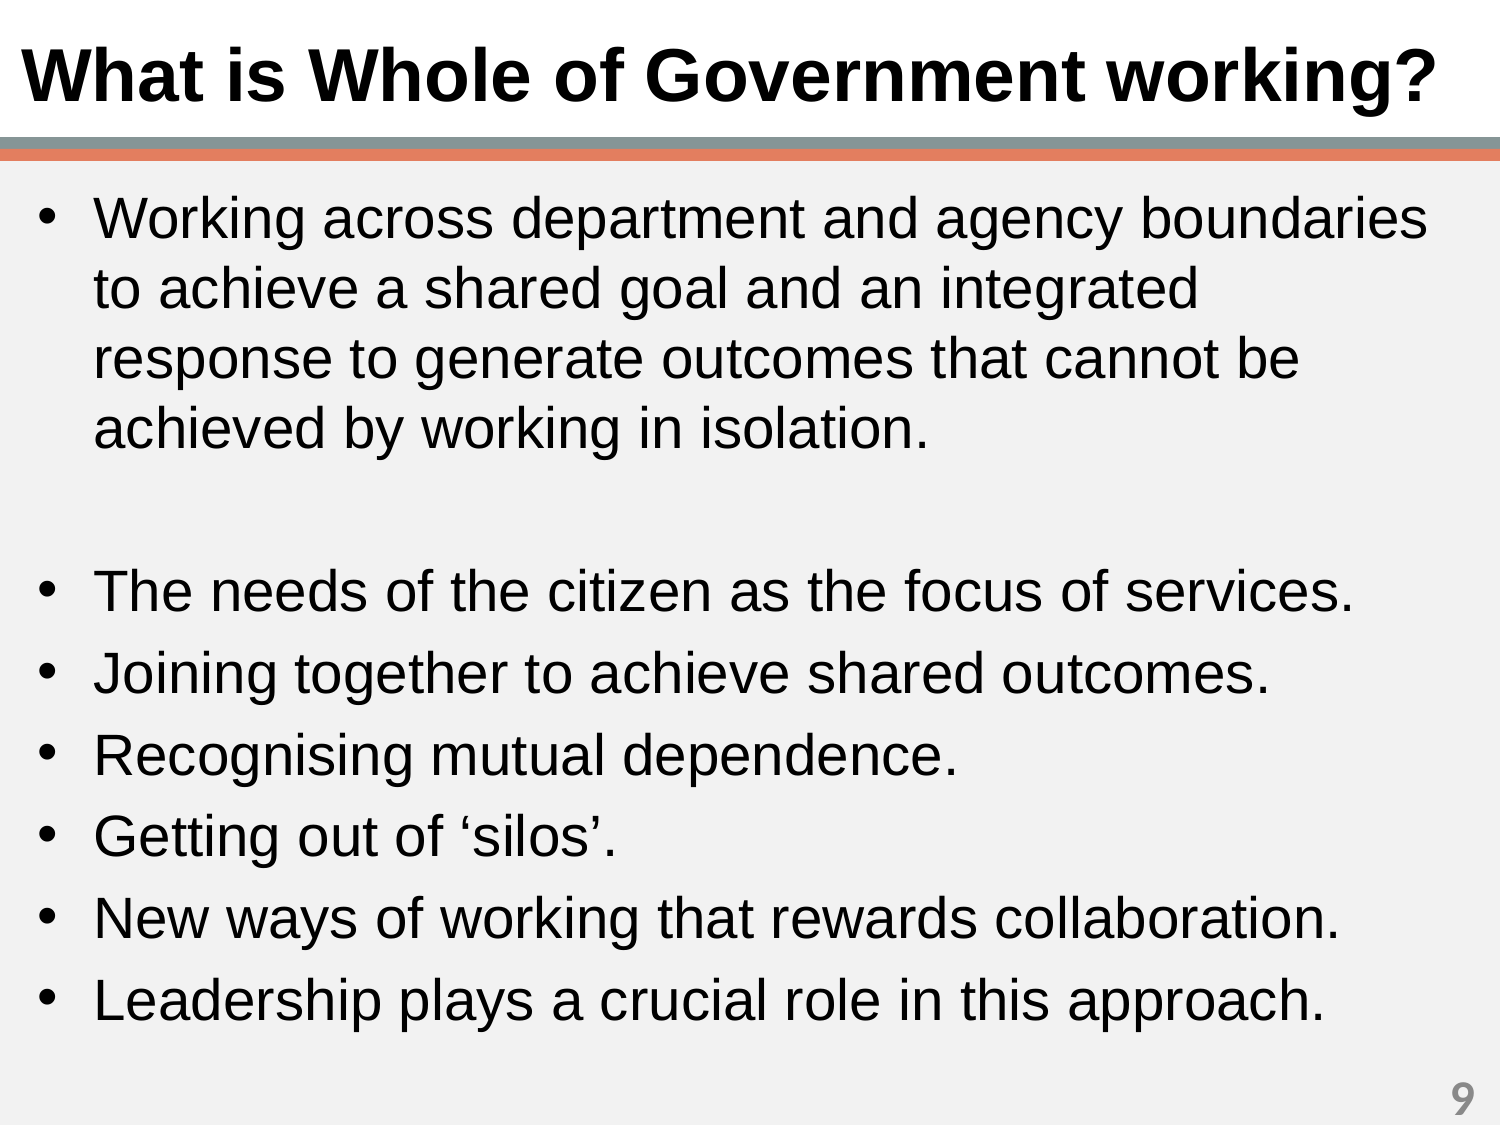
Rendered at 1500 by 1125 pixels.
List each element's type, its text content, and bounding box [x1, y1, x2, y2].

title What is Whole of Government working? [0, 12, 1463, 131]
list Working across department and agency boundaries to achieve a shared goal and an integrated response to generate outcomes that cannot be achieved by working in isolation. The needs of the citizen as the focus of services. Joining together to achieve shared outcomes. Recognising mutual dependence. Getting out of ‘silos’. New ways of working that rewards collaboration. Leadership plays a crucial role in this approach. [22, 172, 1463, 1125]
slide_number 8 [1139, 1065, 1490, 1125]
